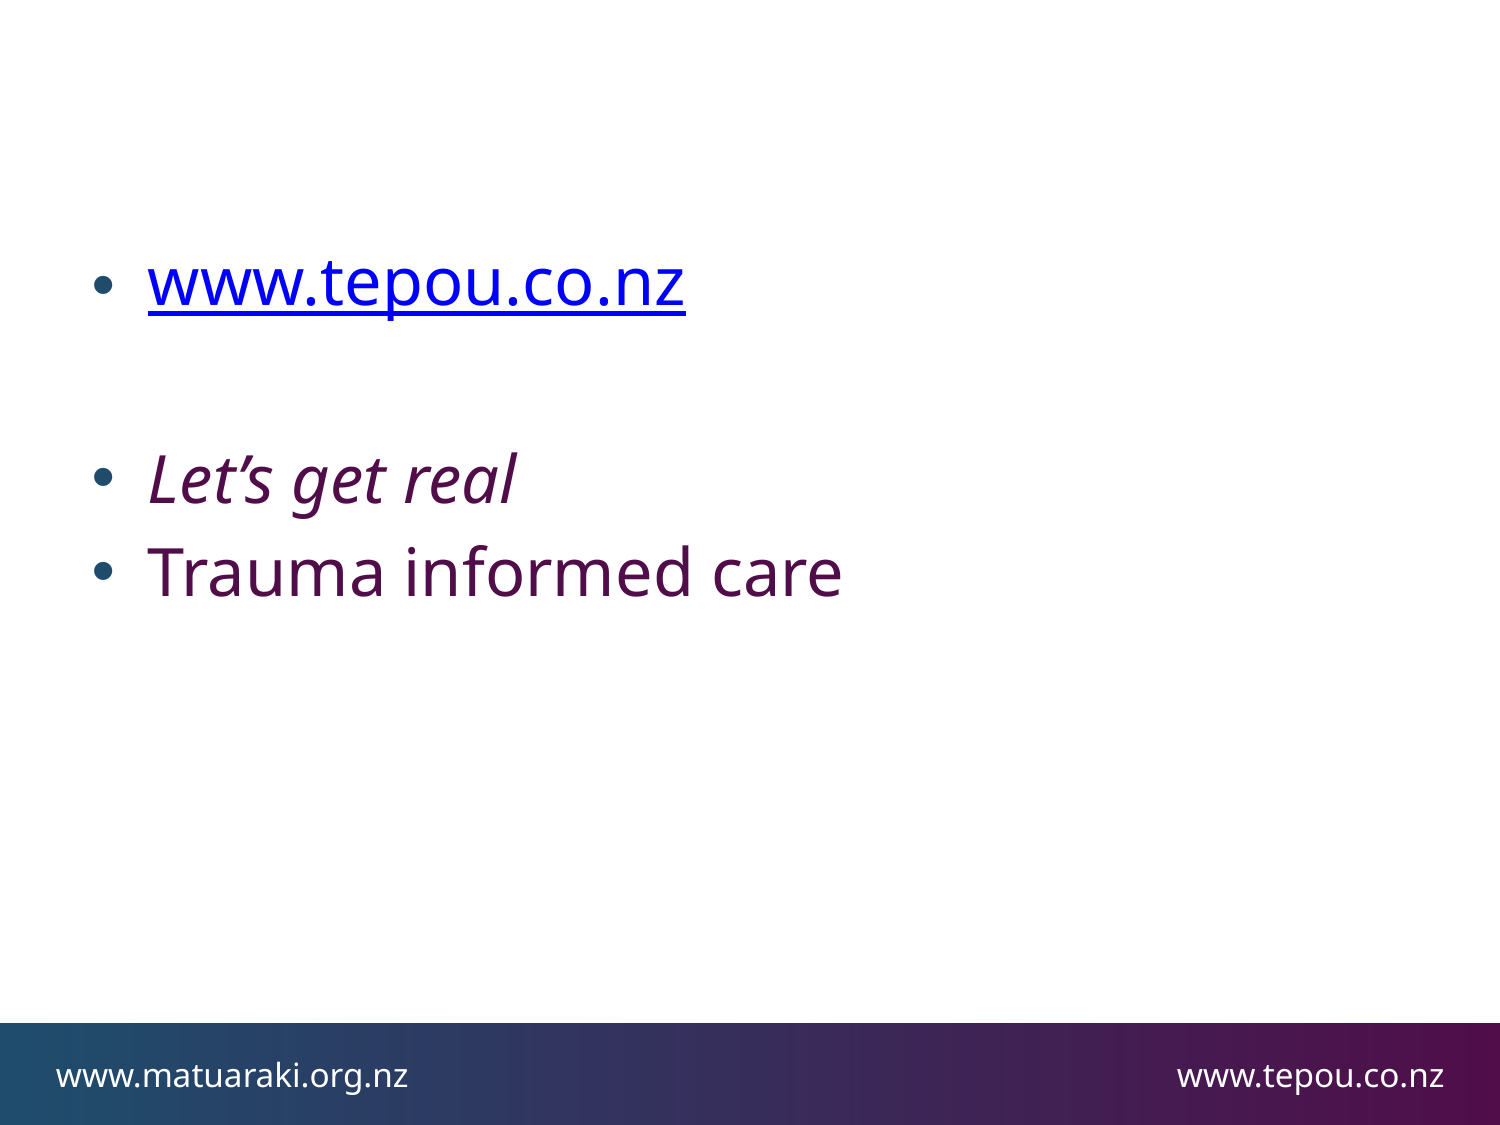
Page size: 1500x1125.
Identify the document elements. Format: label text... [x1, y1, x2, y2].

list www.tepou.co.nz Let’s get real Trauma informed care [76, 231, 1427, 929]
